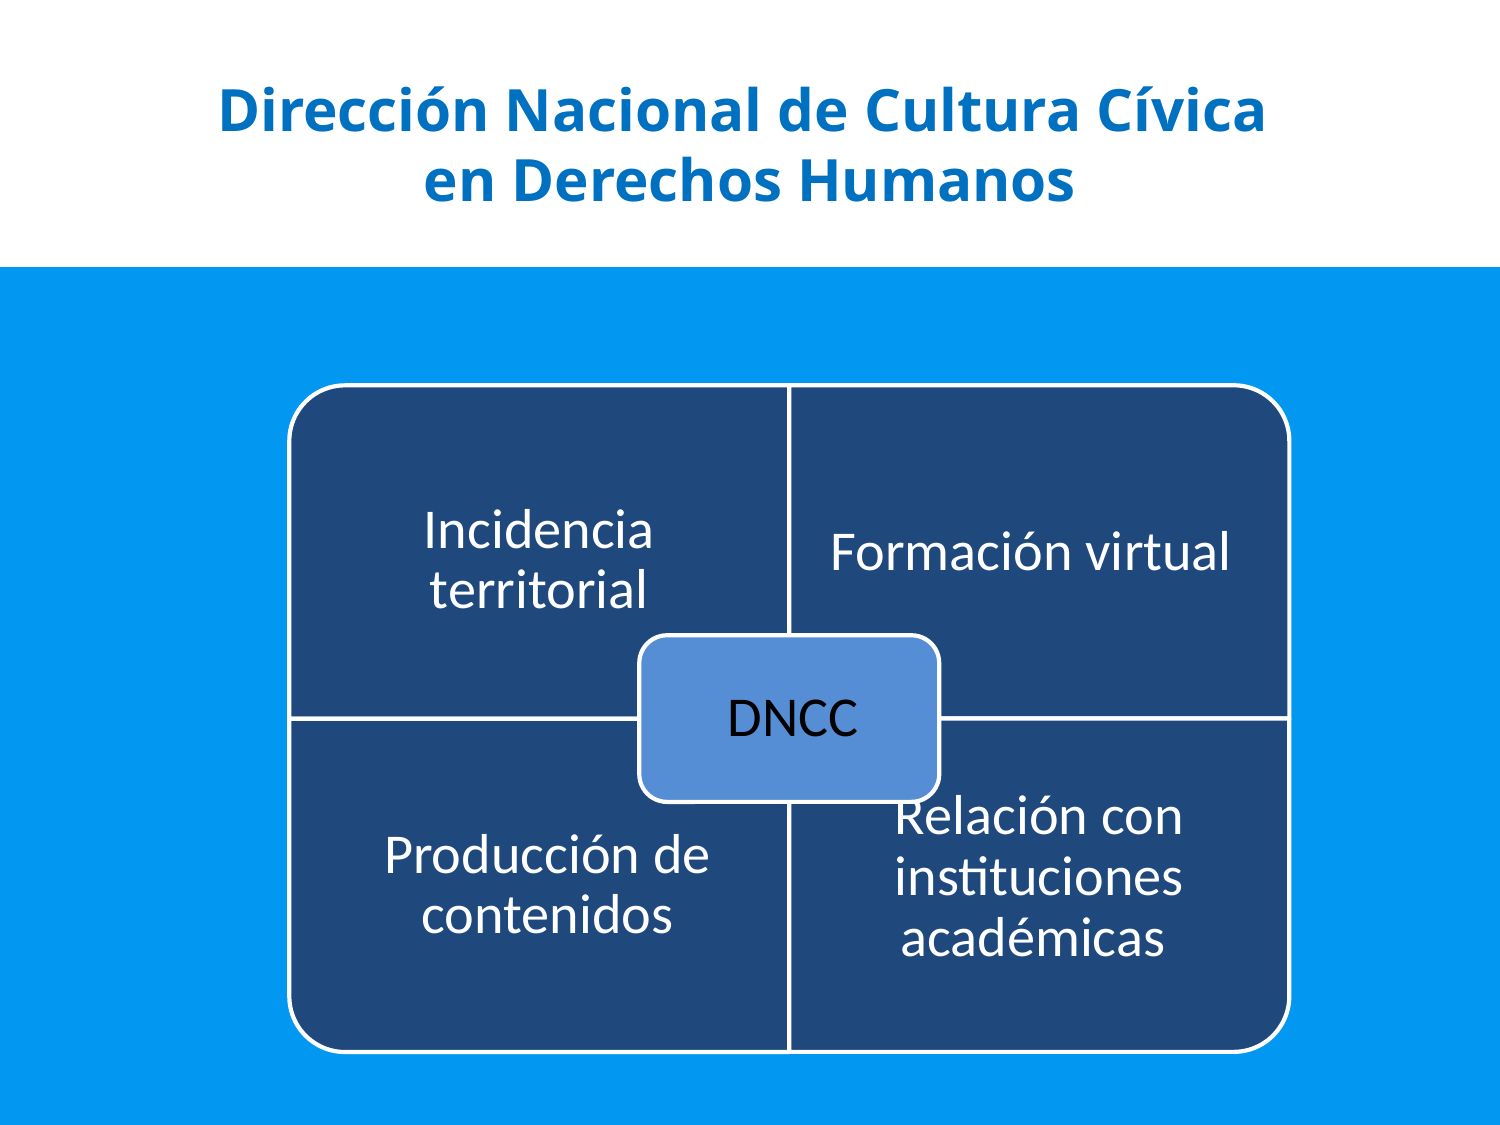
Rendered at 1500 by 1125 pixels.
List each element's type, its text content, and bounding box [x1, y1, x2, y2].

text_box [289, 385, 1290, 1053]
text_box Dirección Nacional de Cultura Cívica en Derechos Humanos [0, 0, 1500, 221]
picture [0, 266, 1500, 1125]
